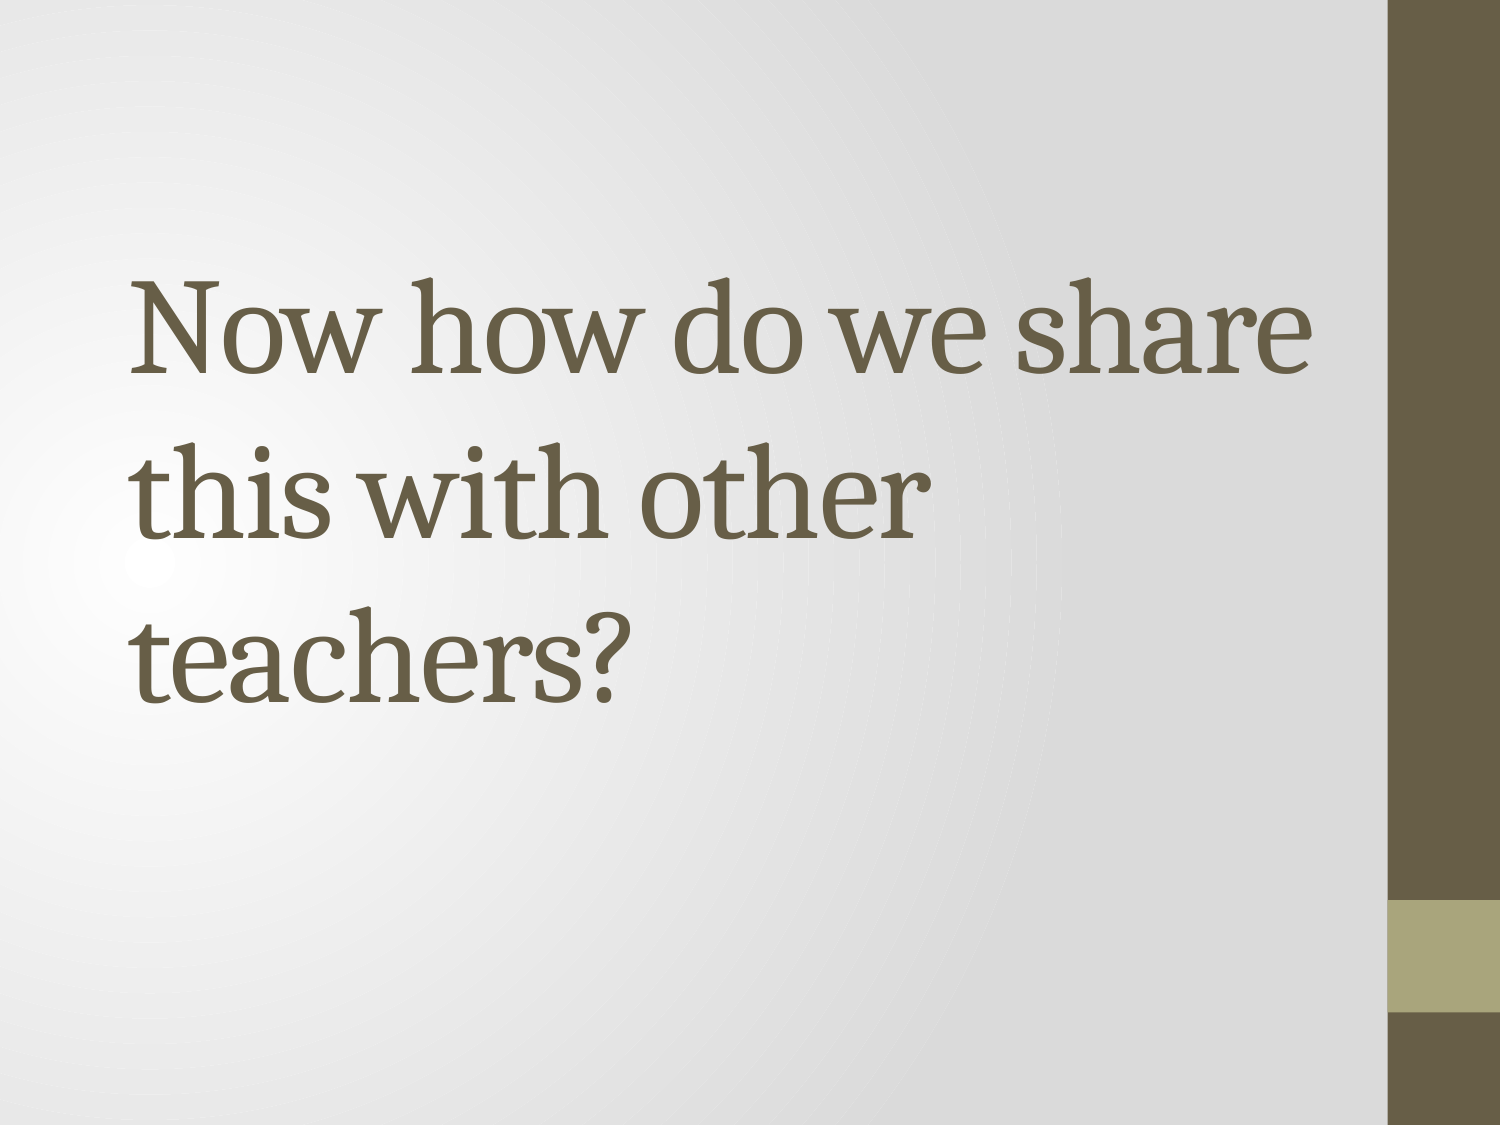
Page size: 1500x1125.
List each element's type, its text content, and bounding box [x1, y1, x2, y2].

title Now how do we share this with other teachers? [112, 312, 1350, 738]
